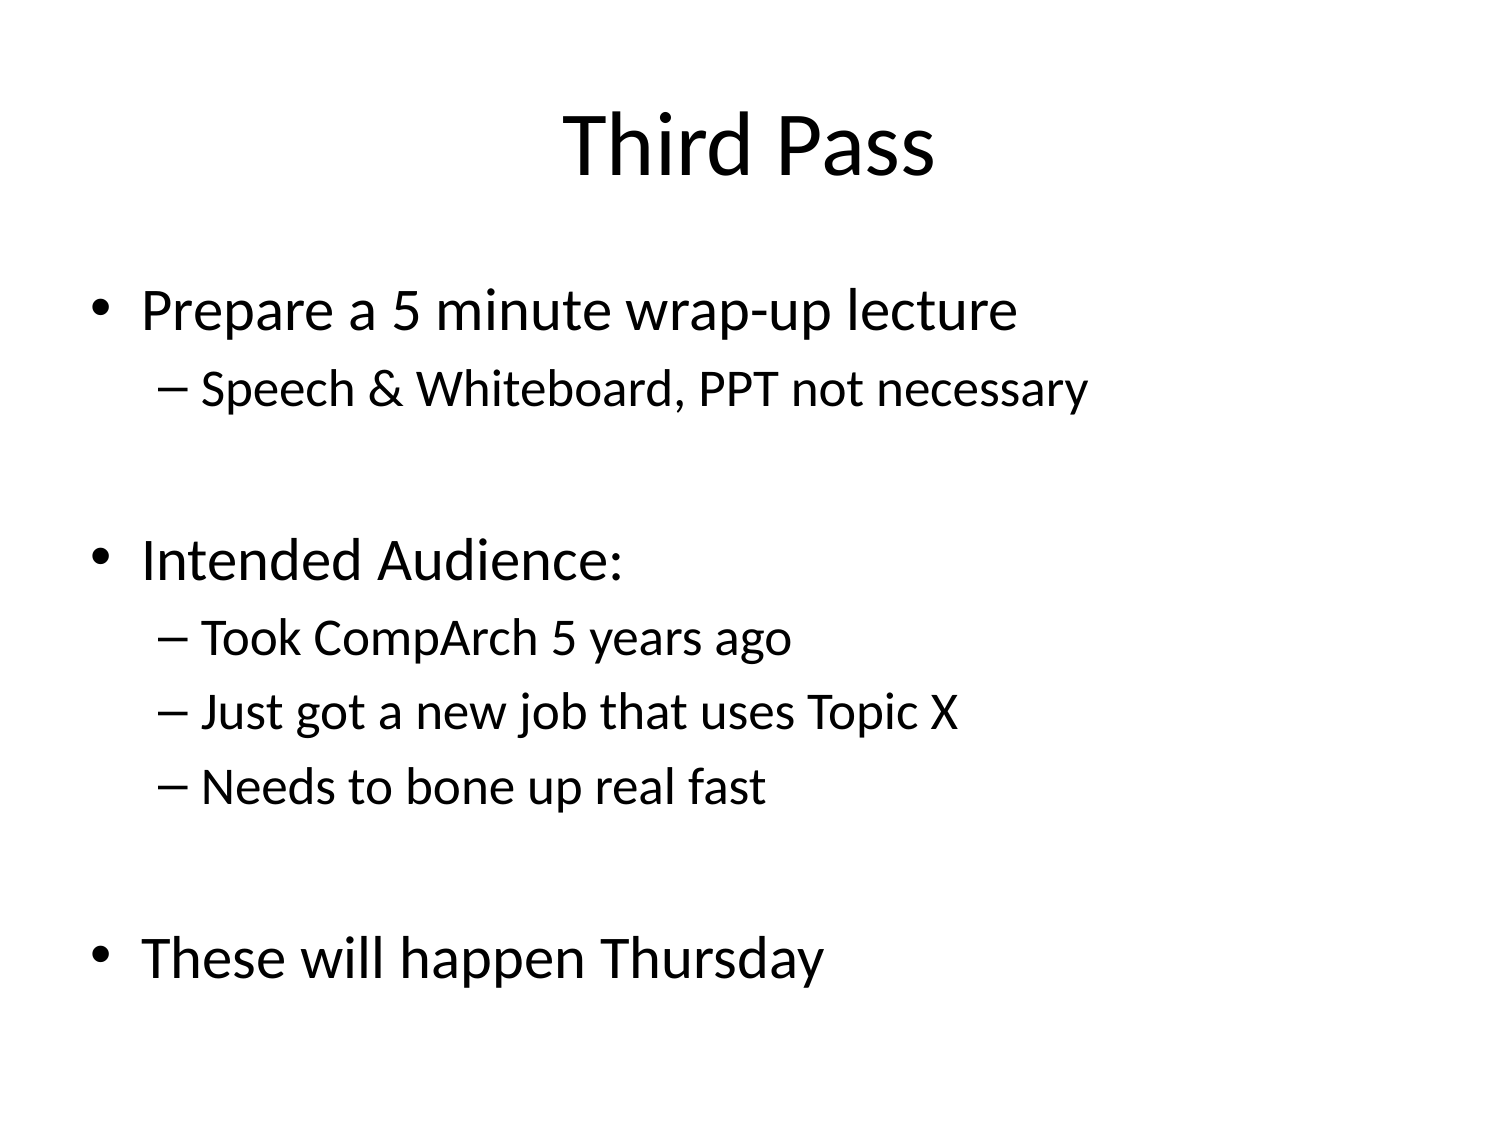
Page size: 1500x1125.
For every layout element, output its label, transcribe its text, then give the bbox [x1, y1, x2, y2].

list Prepare a 5 minute wrap-up lecture Speech & Whiteboard, PPT not necessary Intended Audience: Took CompArch 5 years ago Just got a new job that uses Topic X Needs to bone up real fast These will happen Thursday [75, 262, 1425, 1005]
title Third Pass [75, 45, 1425, 233]
